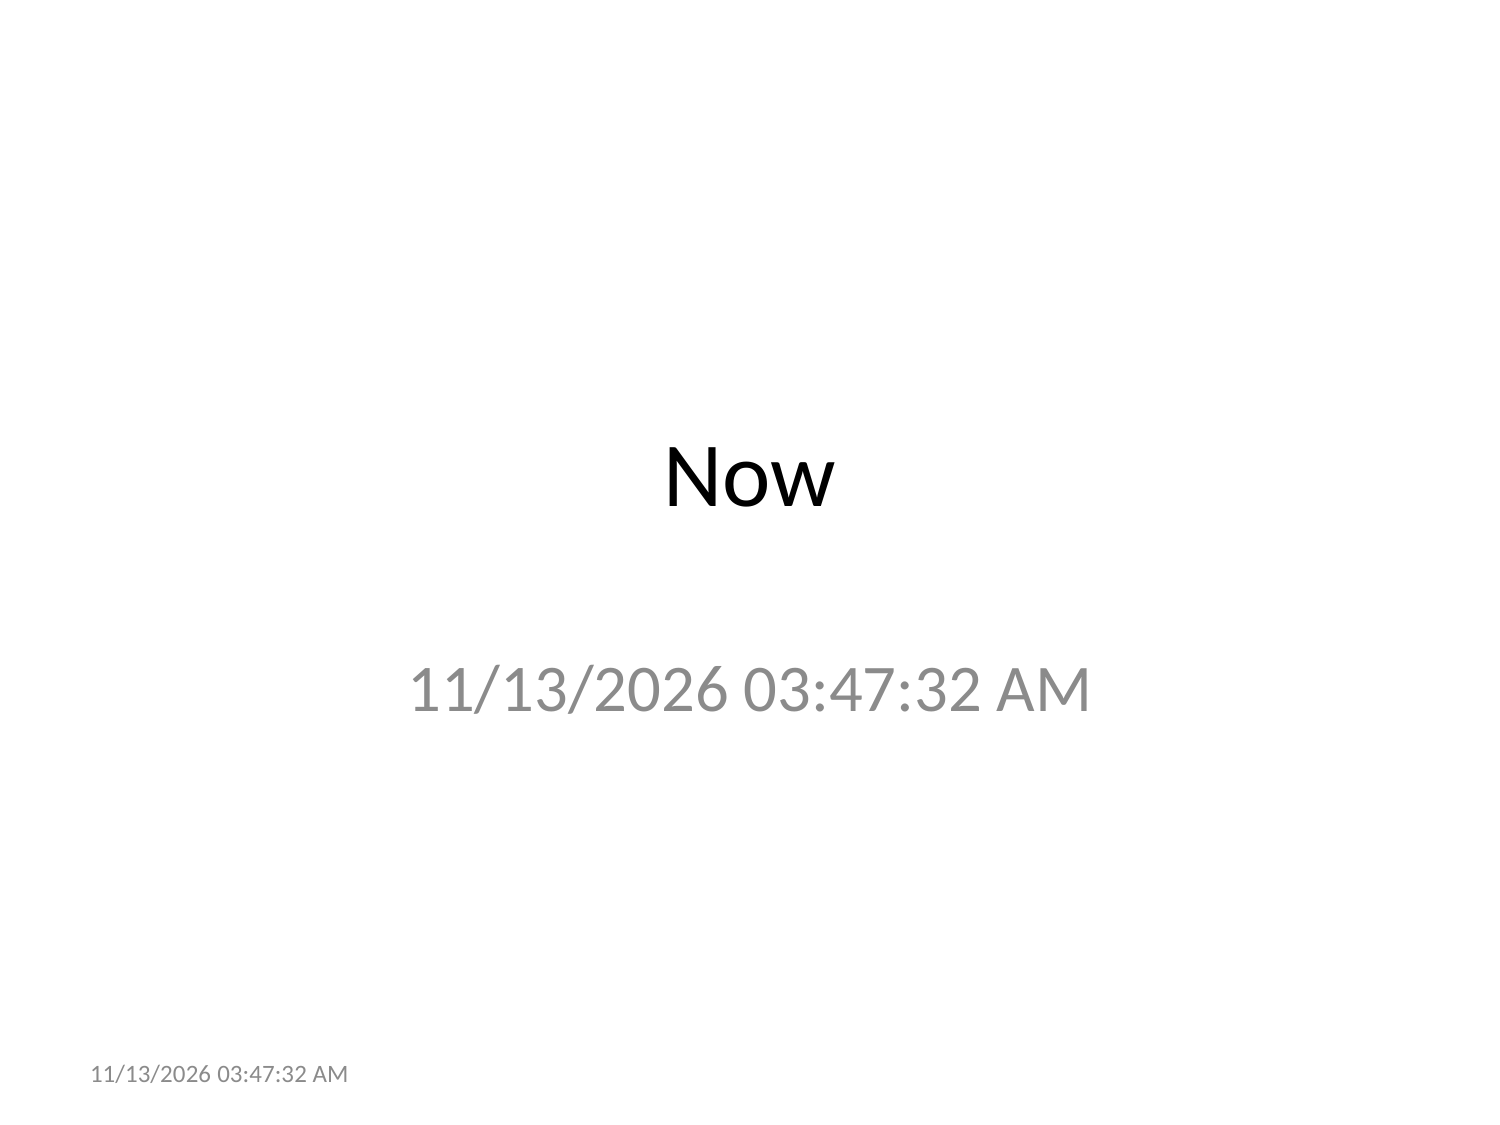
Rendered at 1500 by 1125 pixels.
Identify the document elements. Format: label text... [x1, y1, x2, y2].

subtitle 2011-12-19 10:20:04 AM [225, 637, 1275, 925]
title Now [112, 349, 1388, 591]
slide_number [75, 1042, 425, 1103]
